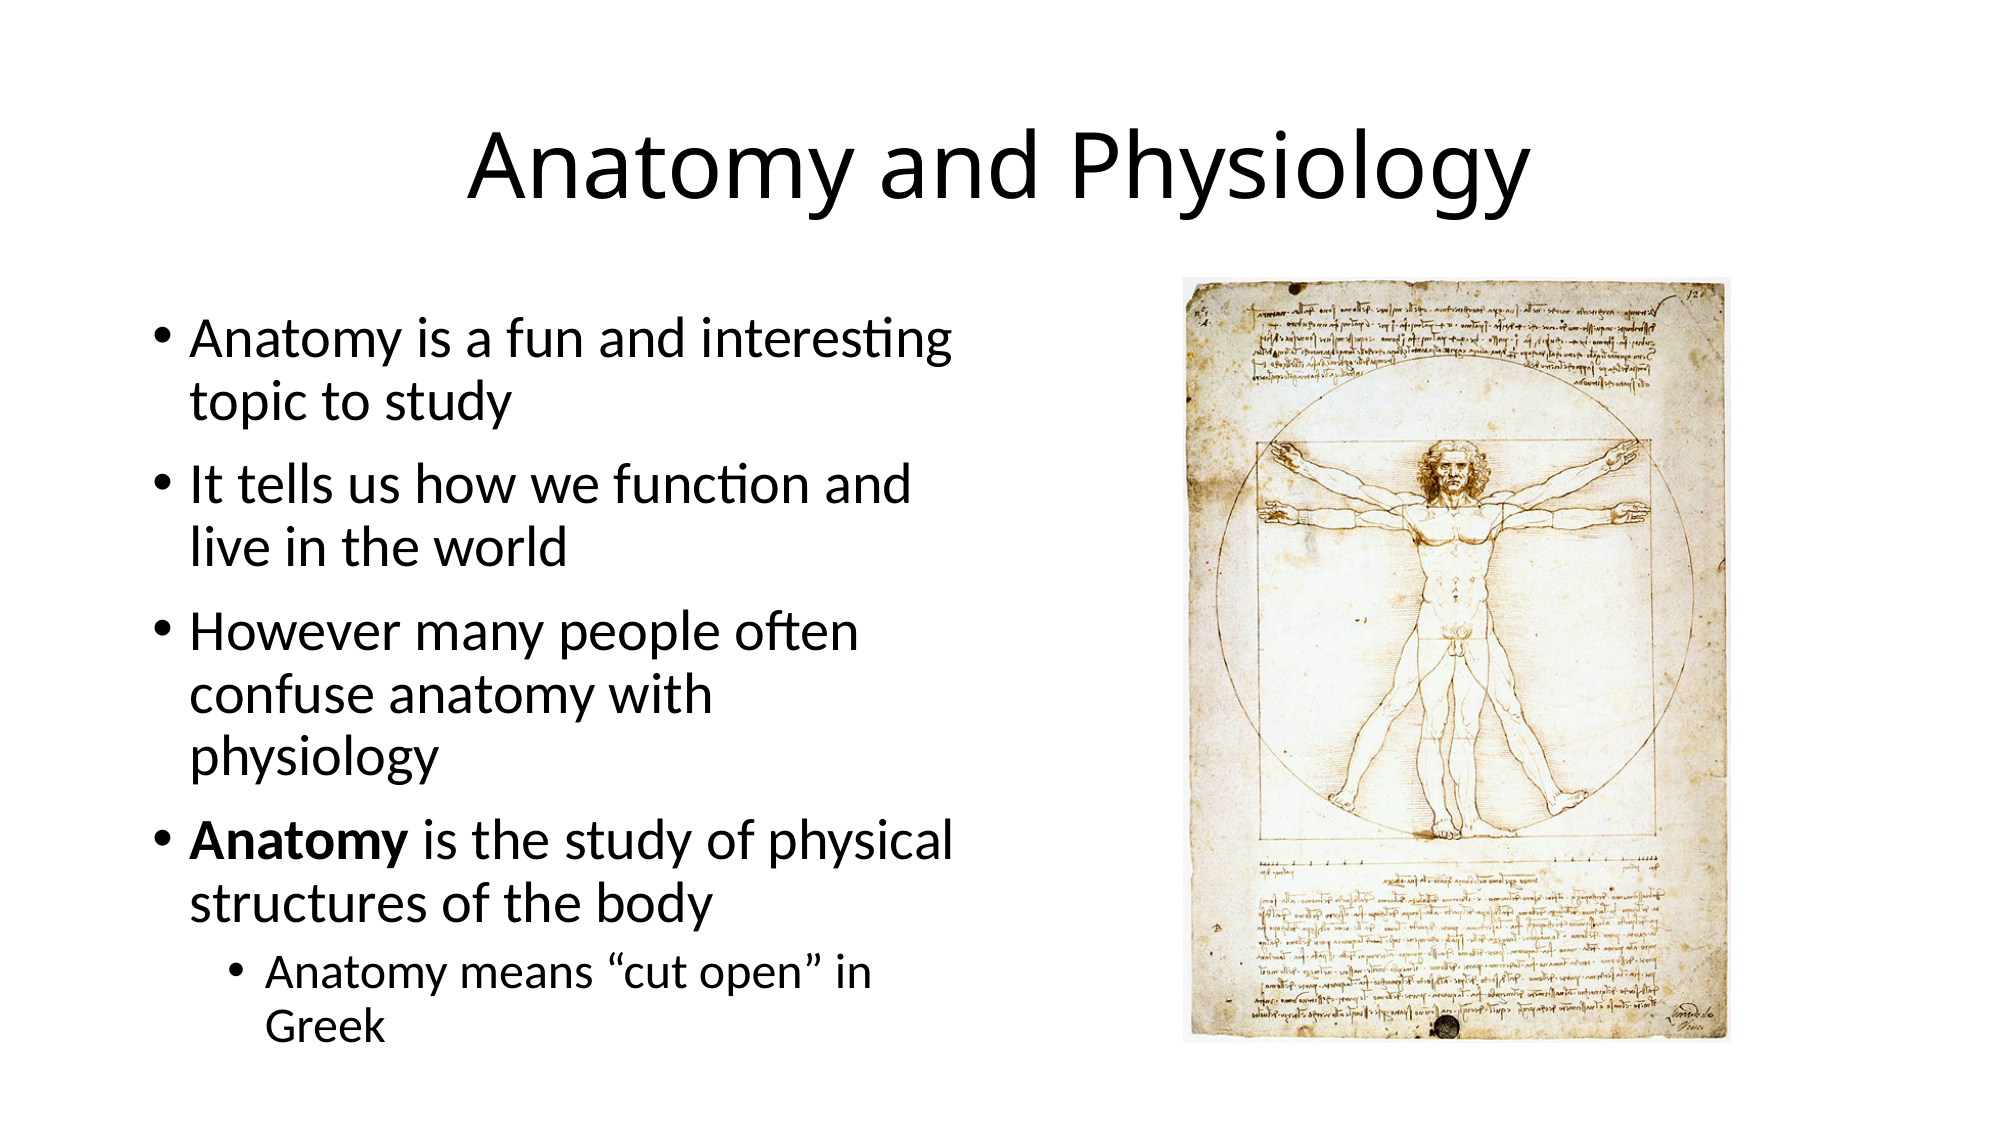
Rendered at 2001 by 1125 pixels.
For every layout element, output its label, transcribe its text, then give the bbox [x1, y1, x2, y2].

title Anatomy and Physiology [137, 59, 1863, 278]
list Anatomy is a fun and interesting topic to study It tells us how we function and live in the world However many people often confuse anatomy with physiology Anatomy is the study of physical structures of the body Anatomy means “cut open” in Greek [137, 299, 988, 1086]
picture [1183, 277, 1731, 1043]
